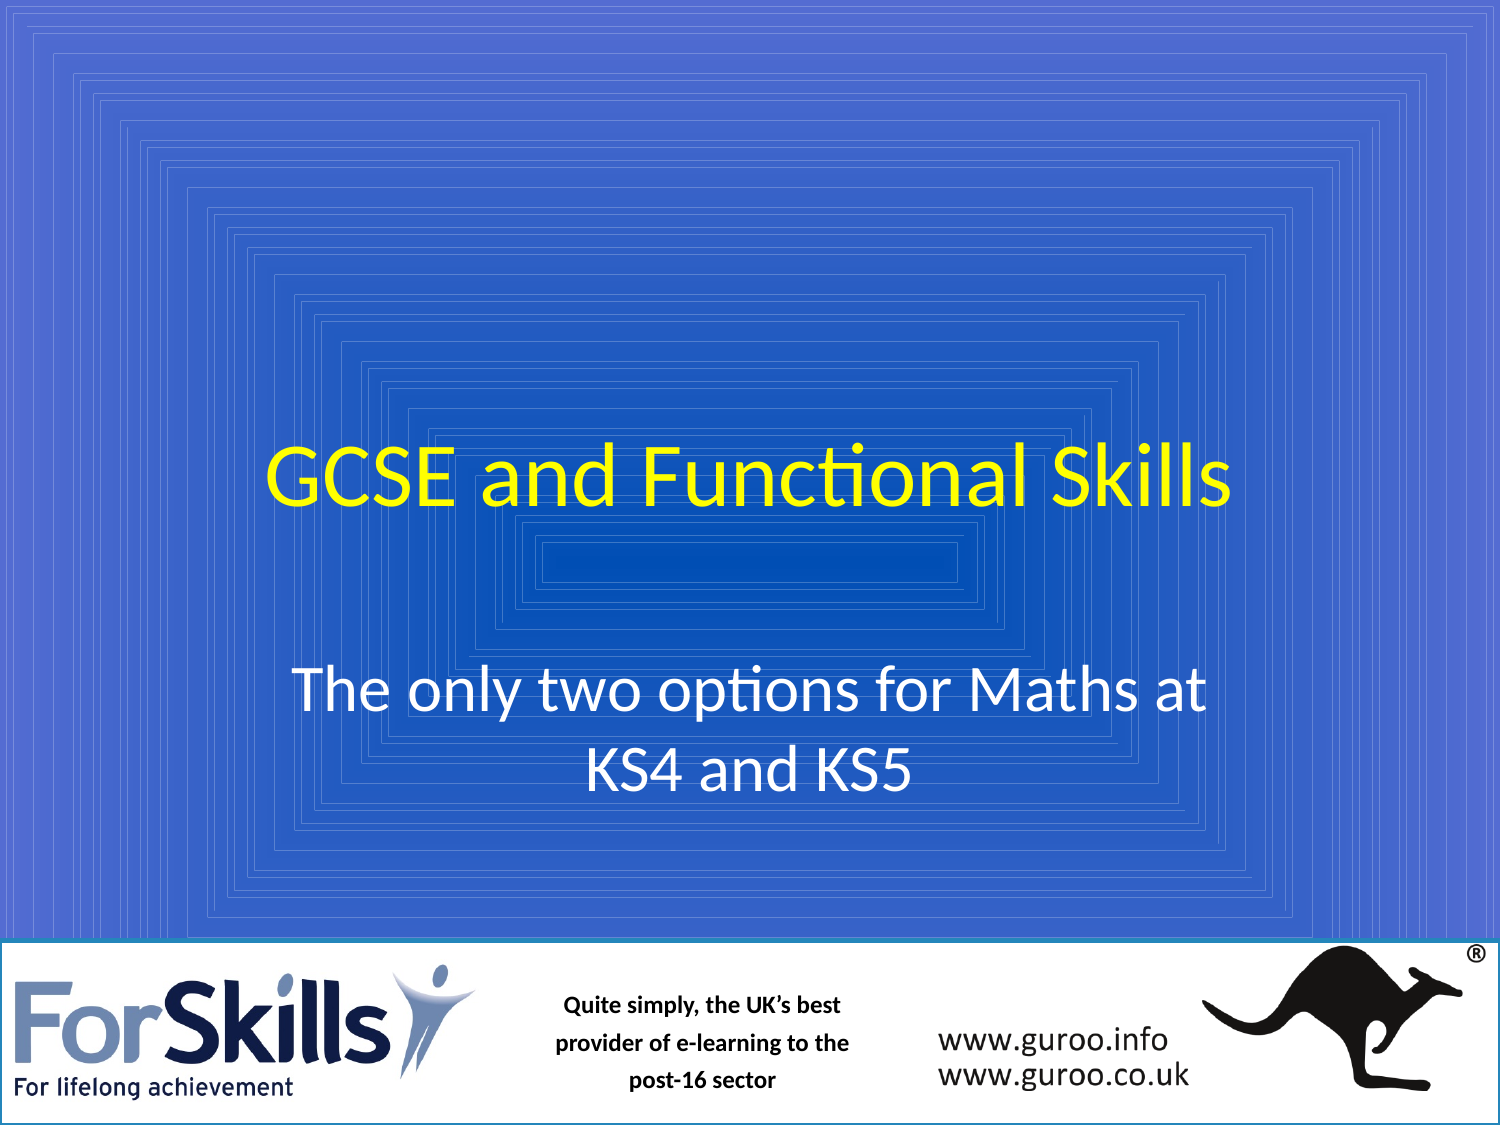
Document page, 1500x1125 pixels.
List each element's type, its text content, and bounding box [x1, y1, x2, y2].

picture [10, 959, 479, 1103]
picture [938, 943, 1486, 1091]
title GCSE and Functional Skills [112, 349, 1388, 591]
subtitle The only two options for Maths at KS4 and KS5 [225, 637, 1275, 925]
